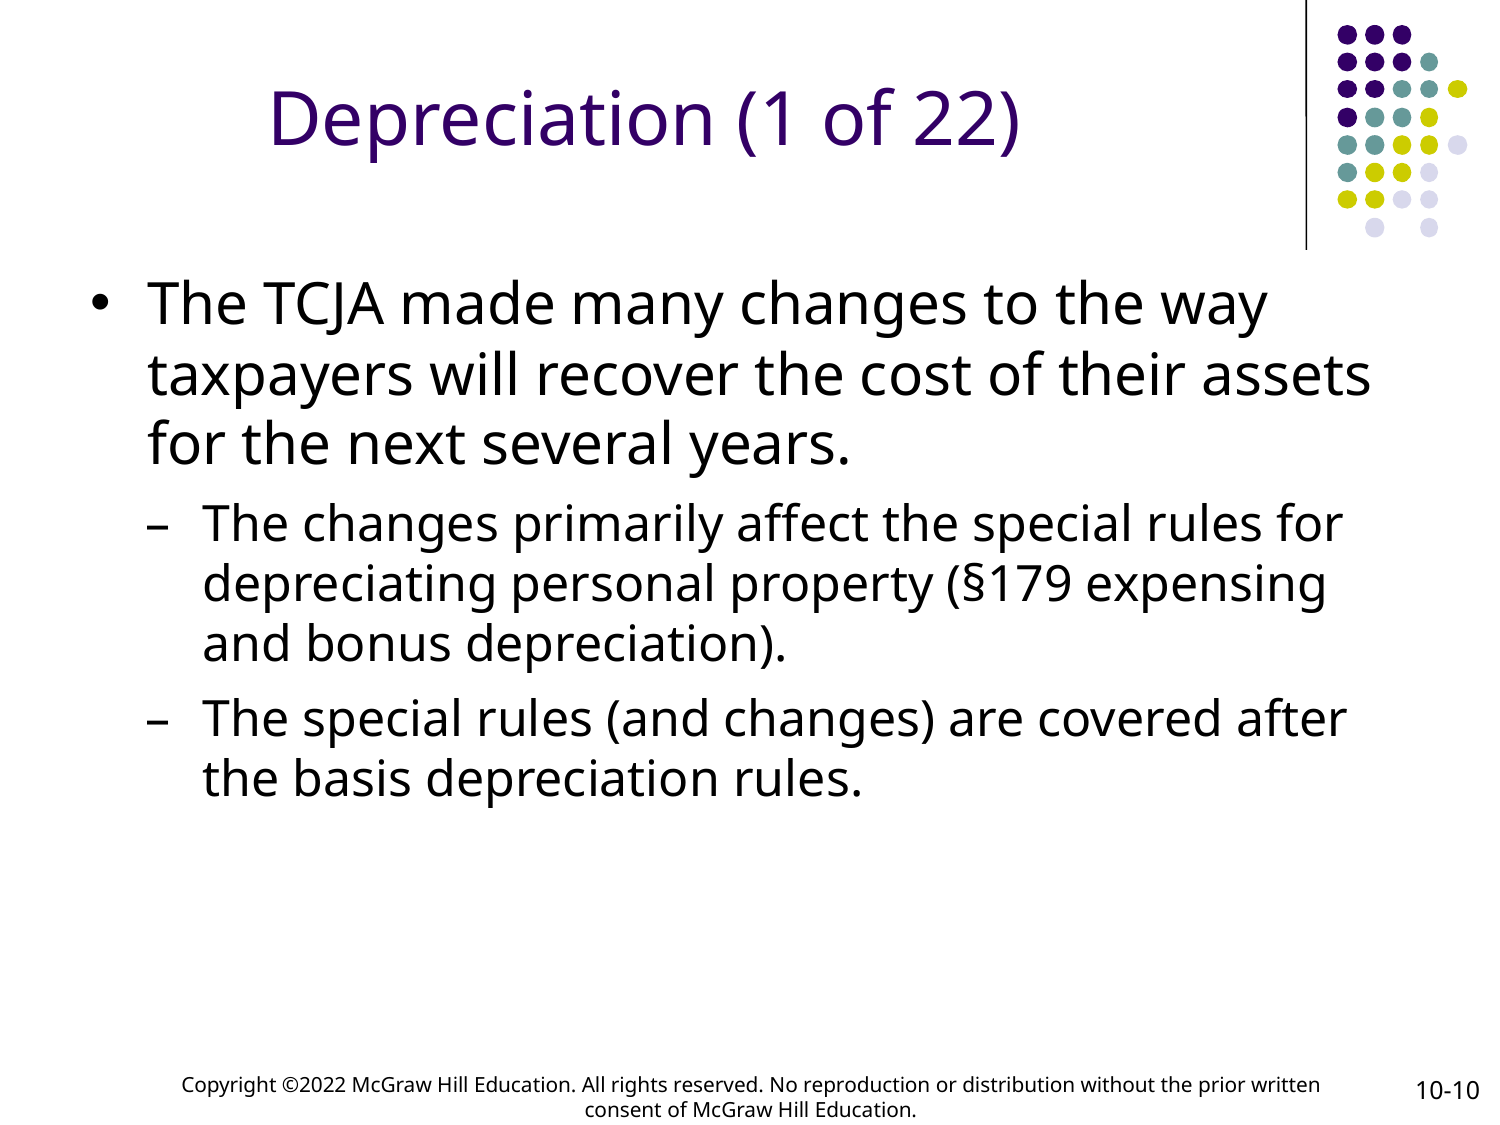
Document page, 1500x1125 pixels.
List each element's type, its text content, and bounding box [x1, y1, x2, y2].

list The TCJA made many changes to the way taxpayers will recover the cost of their assets for the next several years. The changes primarily affect the special rules for depreciating personal property (§179 expensing and bonus depreciation). The special rules (and changes) are covered after the basis depreciation rules. [75, 259, 1425, 1062]
title Depreciation (1 of 22) [32, 8, 1275, 234]
slide_number 10-10 [1345, 1061, 1496, 1122]
